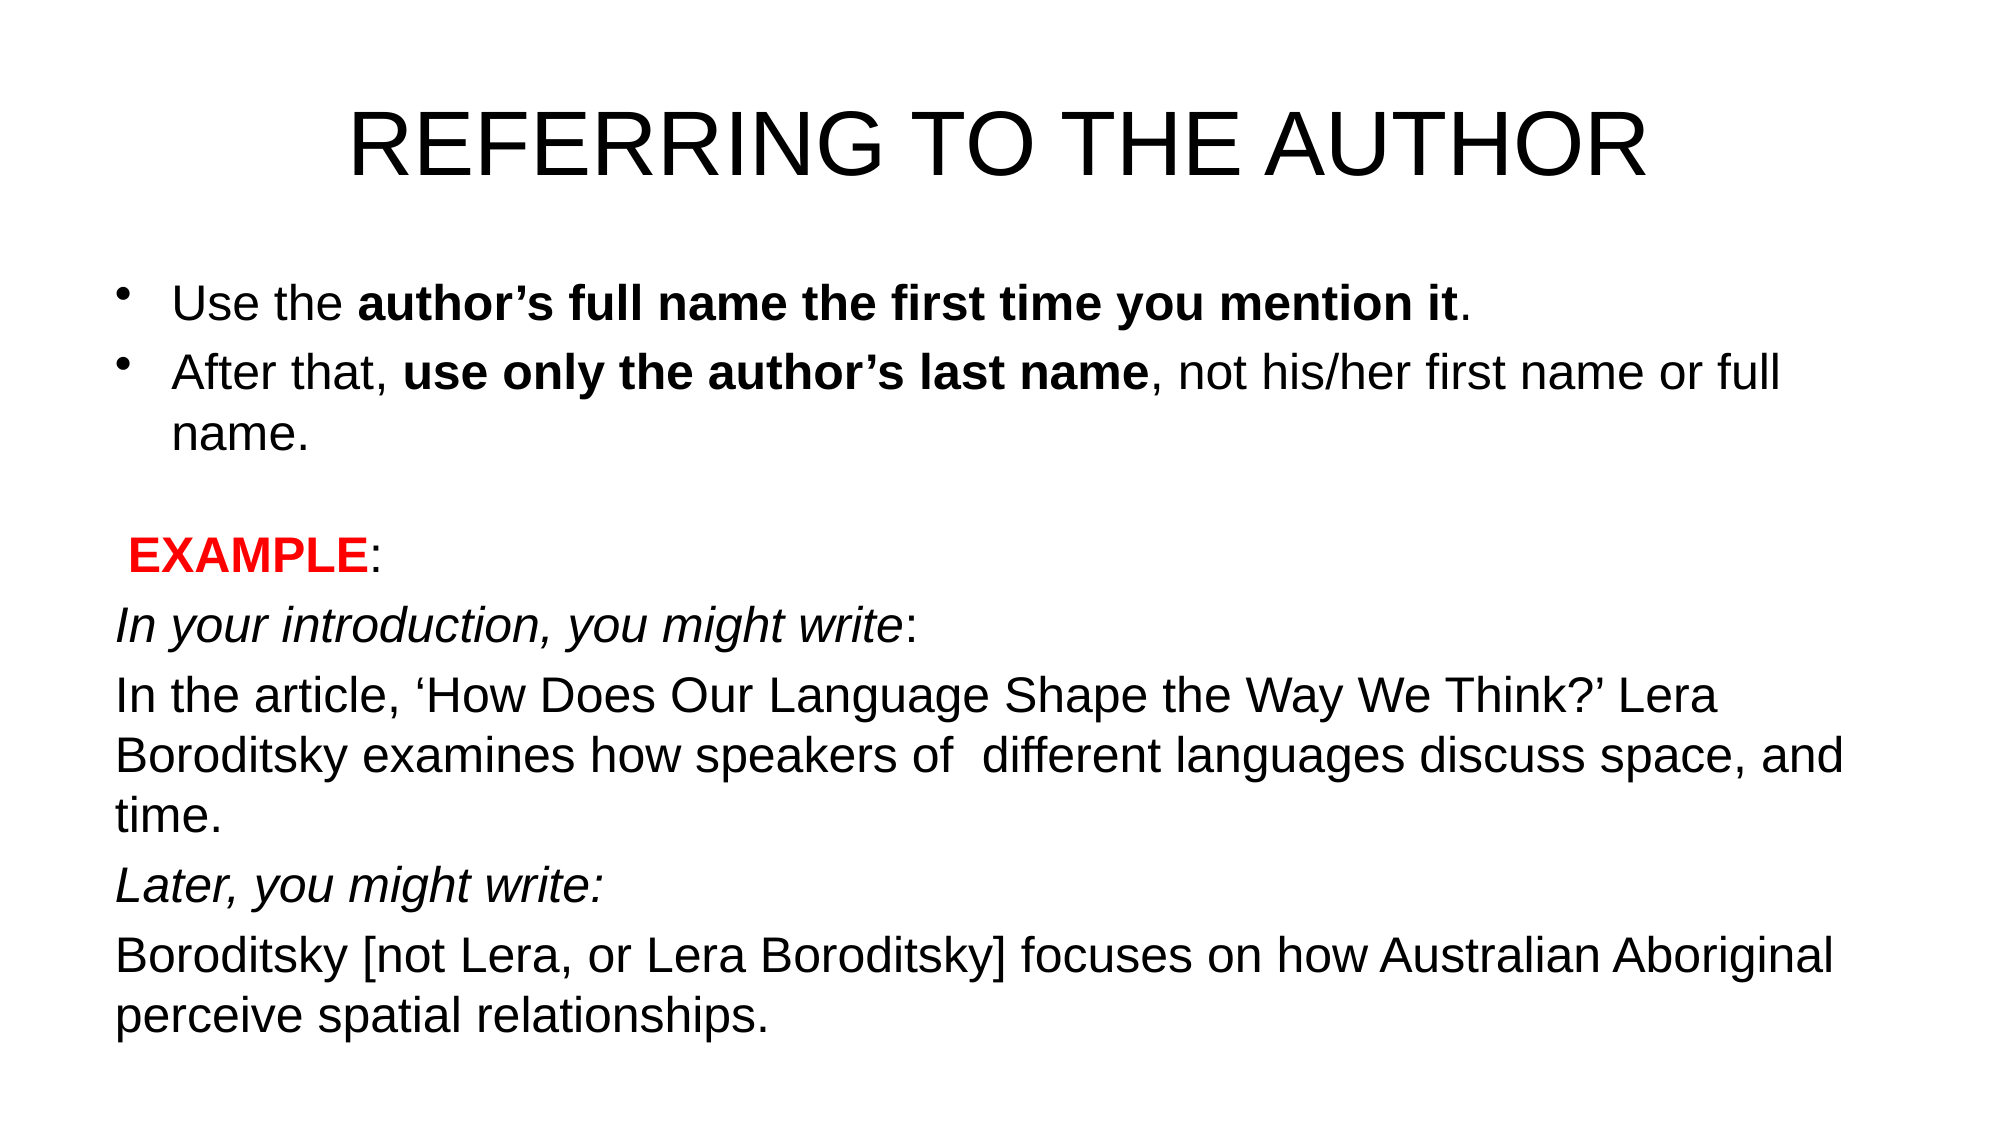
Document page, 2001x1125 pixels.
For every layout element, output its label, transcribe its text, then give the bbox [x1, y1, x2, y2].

title REFERRING TO THE AUTHOR [99, 45, 1900, 233]
list Use the author’s full name the first time you mention it. After that, use only the author’s last name, not his/her first name or full name. EXAMPLE: In your introduction, you might write: In the article, ‘How Does Our Language Shape the Way We Think?’ Lera Boroditsky examines how speakers of different languages discuss space, and time. Later, you might write: Boroditsky [not Lera, or Lera Boroditsky] focuses on how Australian Aboriginal perceive spatial relationships. [99, 262, 1900, 1005]
